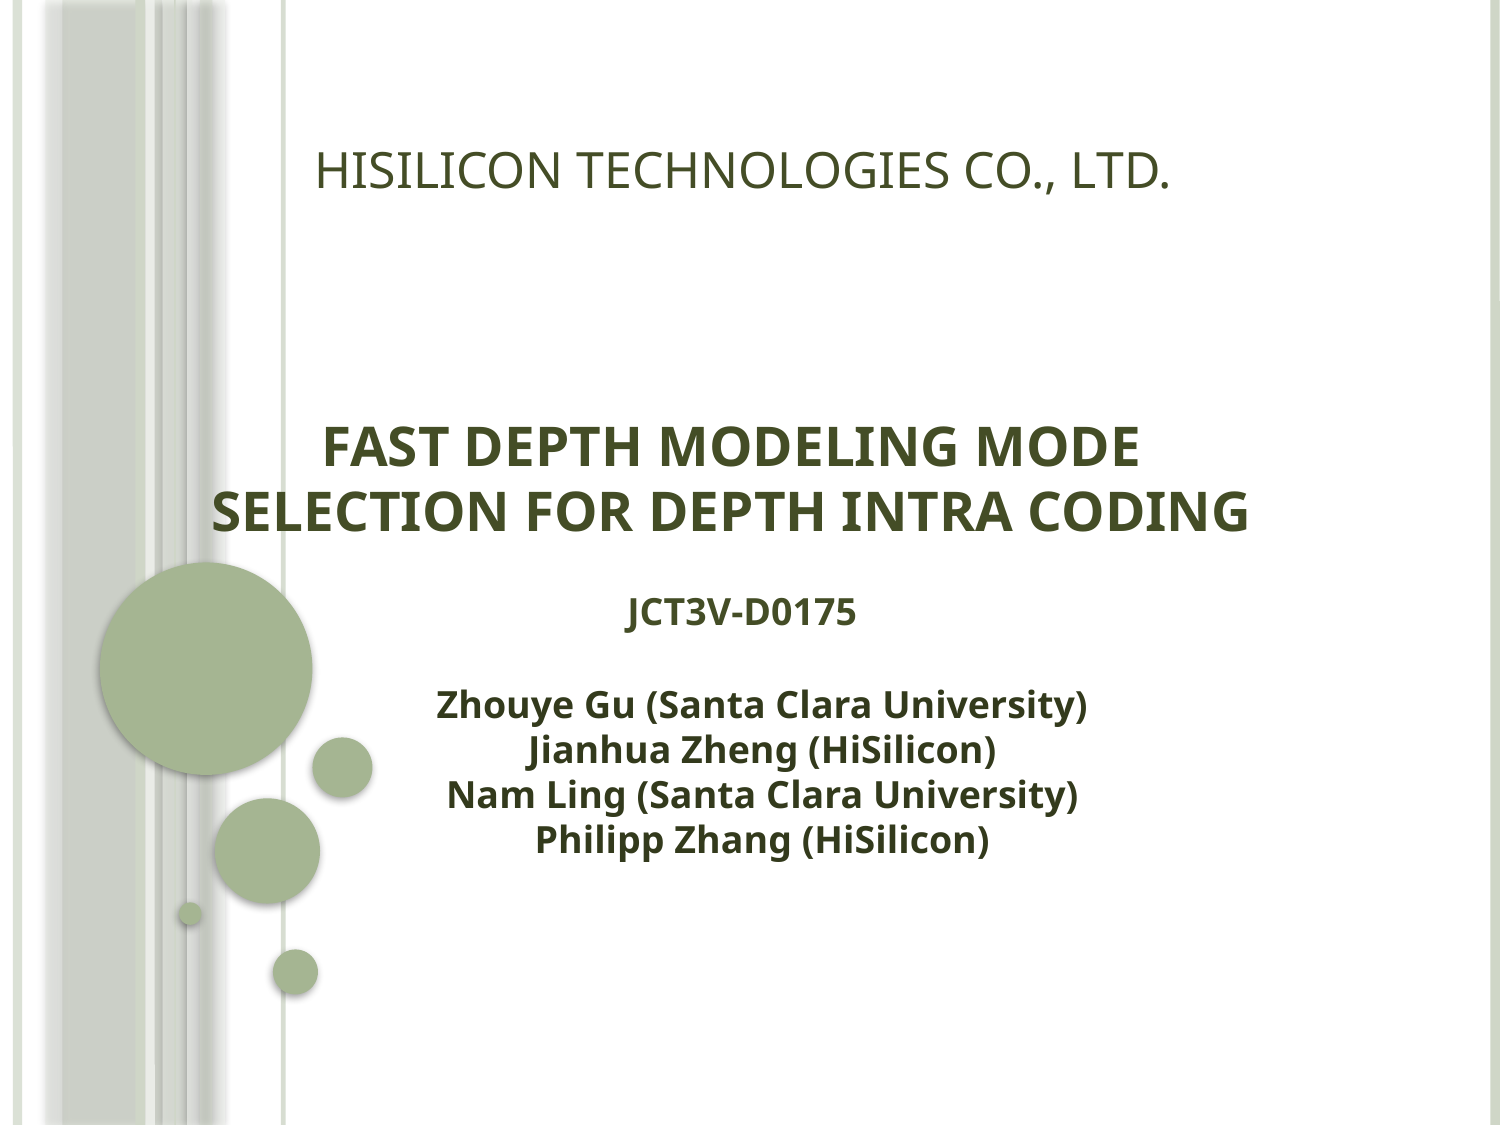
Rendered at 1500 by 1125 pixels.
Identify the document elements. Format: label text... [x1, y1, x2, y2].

text_box Zhouye Gu (Santa Clara University) Jianhua Zheng (HiSilicon) Nam Ling (Santa Clara University) Philipp Zhang (HiSilicon) [324, 673, 1200, 868]
title Fast Depth Modeling Mode Selection for Depth Intra Coding [150, 337, 1313, 550]
text_box JCT3V-D0175 [612, 580, 963, 638]
